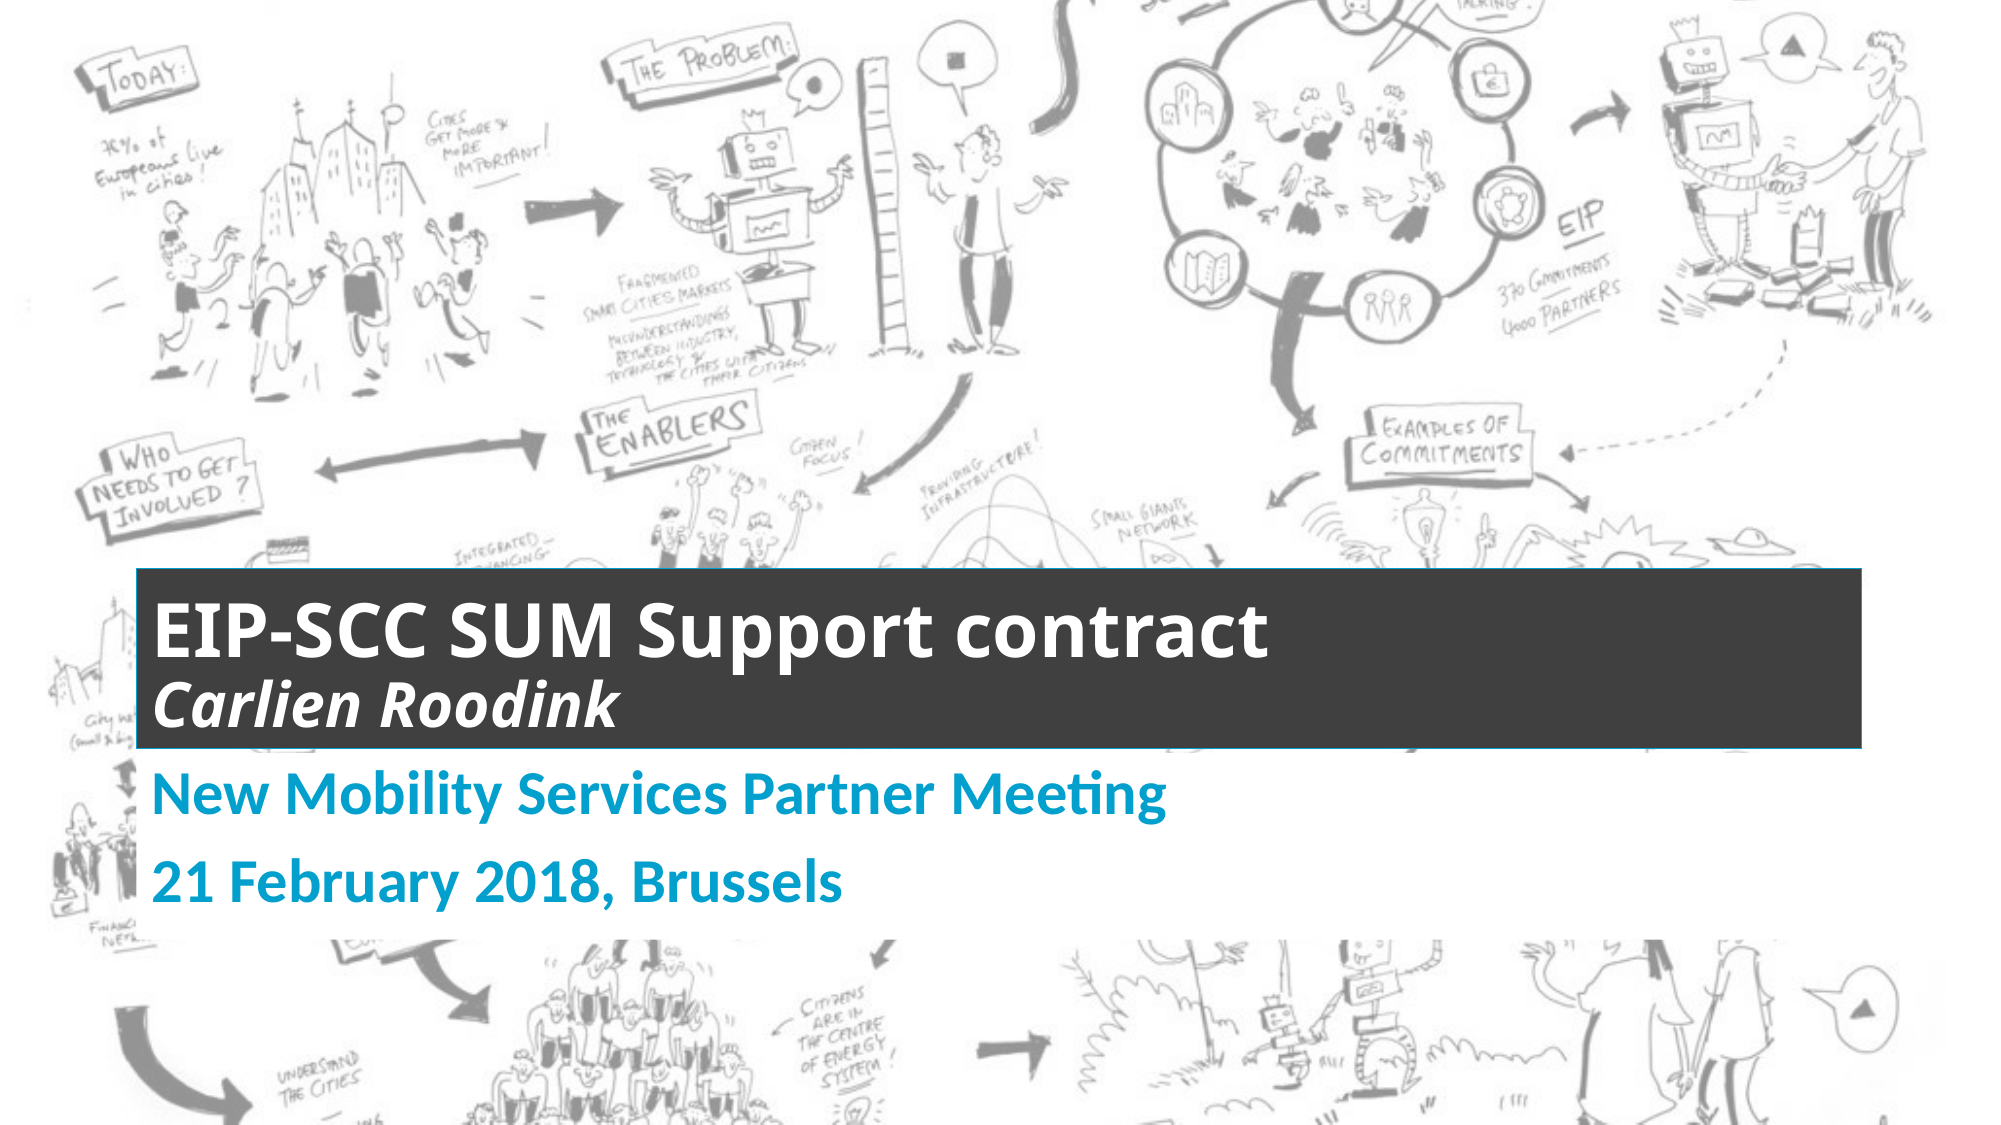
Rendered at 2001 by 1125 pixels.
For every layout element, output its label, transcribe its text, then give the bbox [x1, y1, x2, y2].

list New Mobility Services Partner Meeting 21 February 2018, Brussels [136, 752, 1862, 940]
title EIP-SCC SUM Support contract Carlien Roodink [136, 568, 1862, 749]
